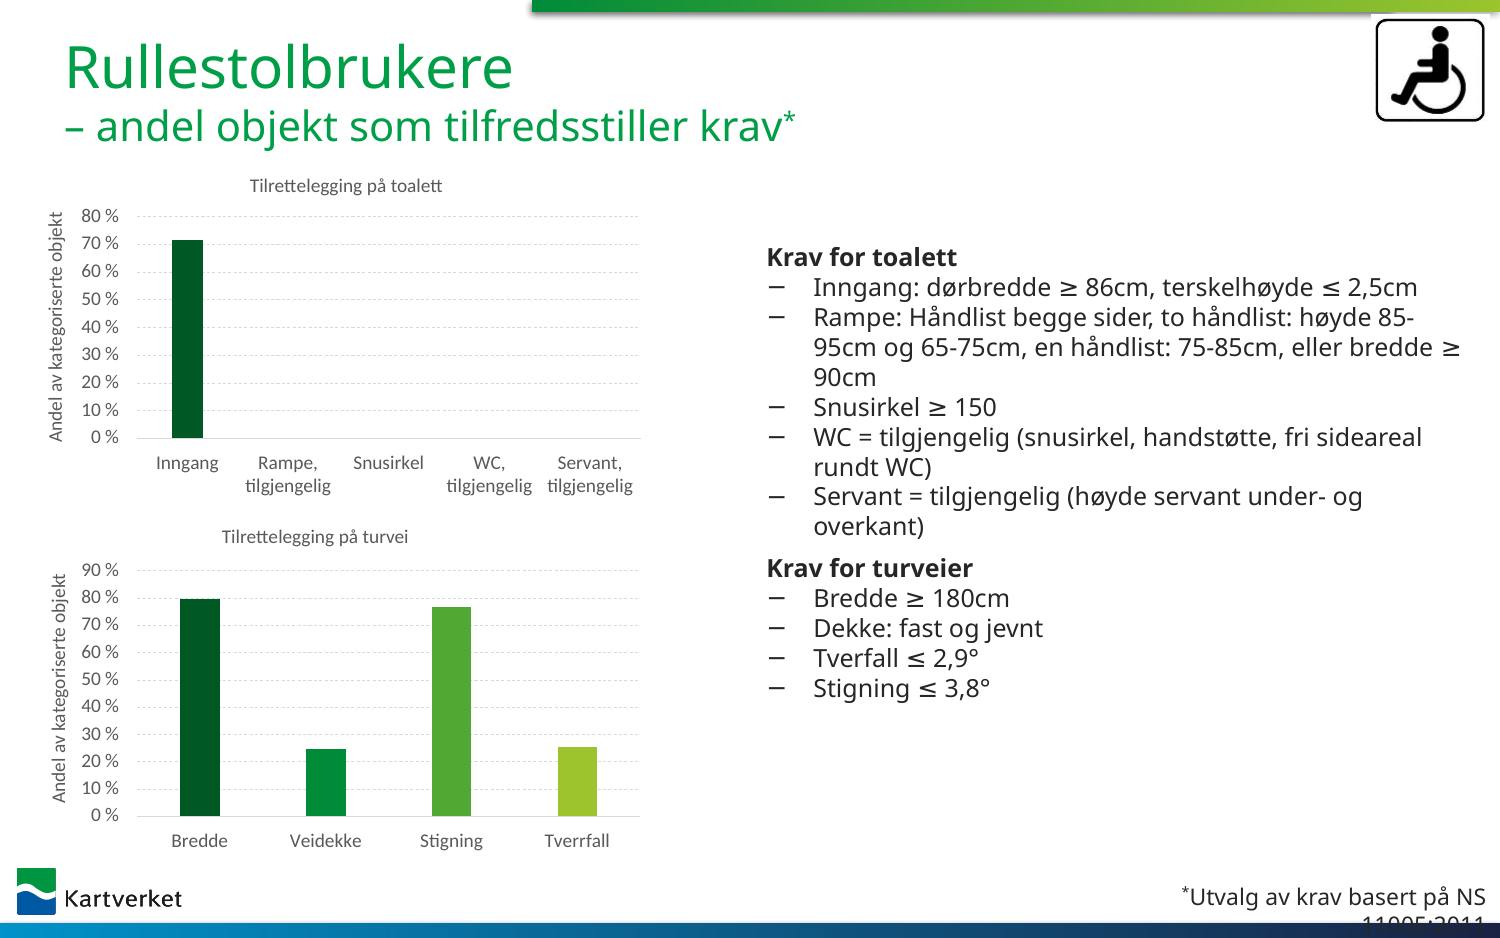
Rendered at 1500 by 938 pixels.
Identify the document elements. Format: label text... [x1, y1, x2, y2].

text_box Krav for toalett Inngang: dørbredde ≥ 86cm, terskelhøyde ≤ 2,5cm Rampe: Håndlist begge sider, to håndlist: høyde 85-95cm og 65-75cm, en håndlist: 75-85cm, eller bredde ≥ 90cm Snusirkel ≥ 150 WC = tilgjengelig (snusirkel, handstøtte, fri sideareal rundt WC) Servant = tilgjengelig (høyde servant under- og overkant) [751, 234, 1483, 545]
text_box Rullestolbrukere – andel objekt som tilfredsstiller krav* [49, 14, 1431, 158]
text_box *Utvalg av krav basert på NS 11005:2011 [1068, 873, 1500, 938]
picture [41, 166, 652, 505]
text_box Krav for turveier Bredde ≥ 180cm Dekke: fast og jevnt Tverfall ≤ 2,9° Stigning ≤ 3,8° [751, 545, 1483, 710]
picture [41, 520, 652, 859]
picture [1371, 13, 1491, 127]
